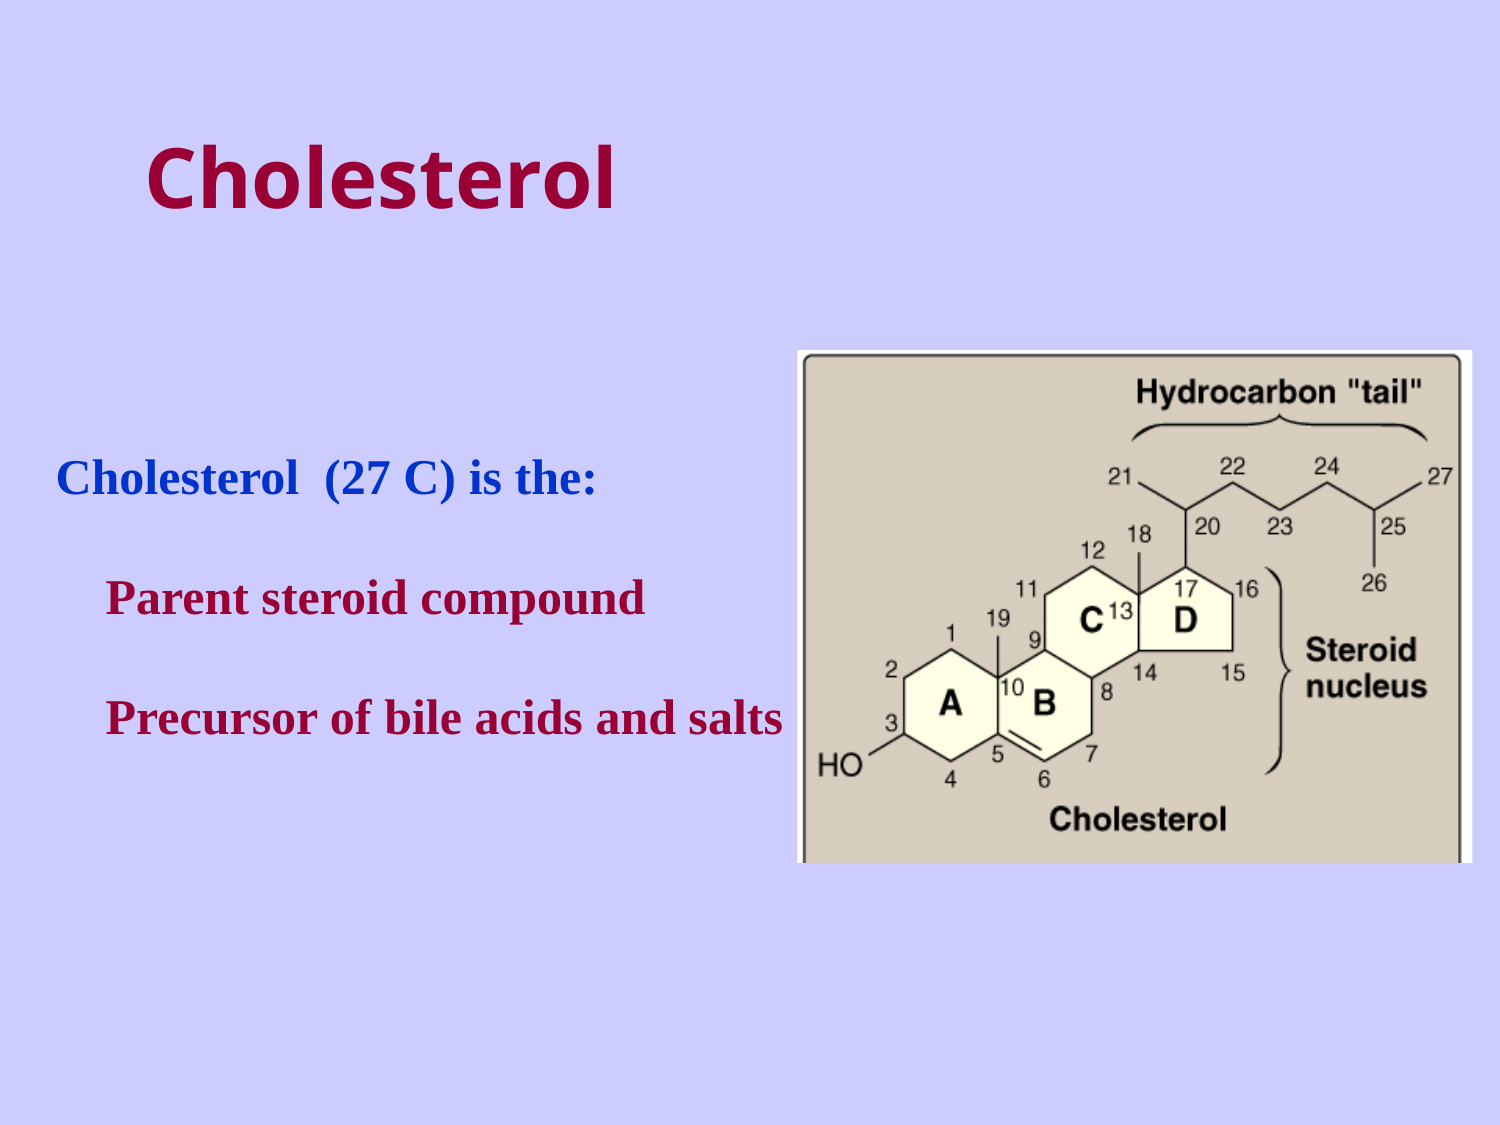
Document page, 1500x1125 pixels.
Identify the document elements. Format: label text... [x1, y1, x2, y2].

title Cholesterol [74, 74, 688, 276]
picture [797, 349, 1473, 863]
text_box Cholesterol (27 C) is the: Parent steroid compound Precursor of bile acids and salts [40, 437, 792, 753]
